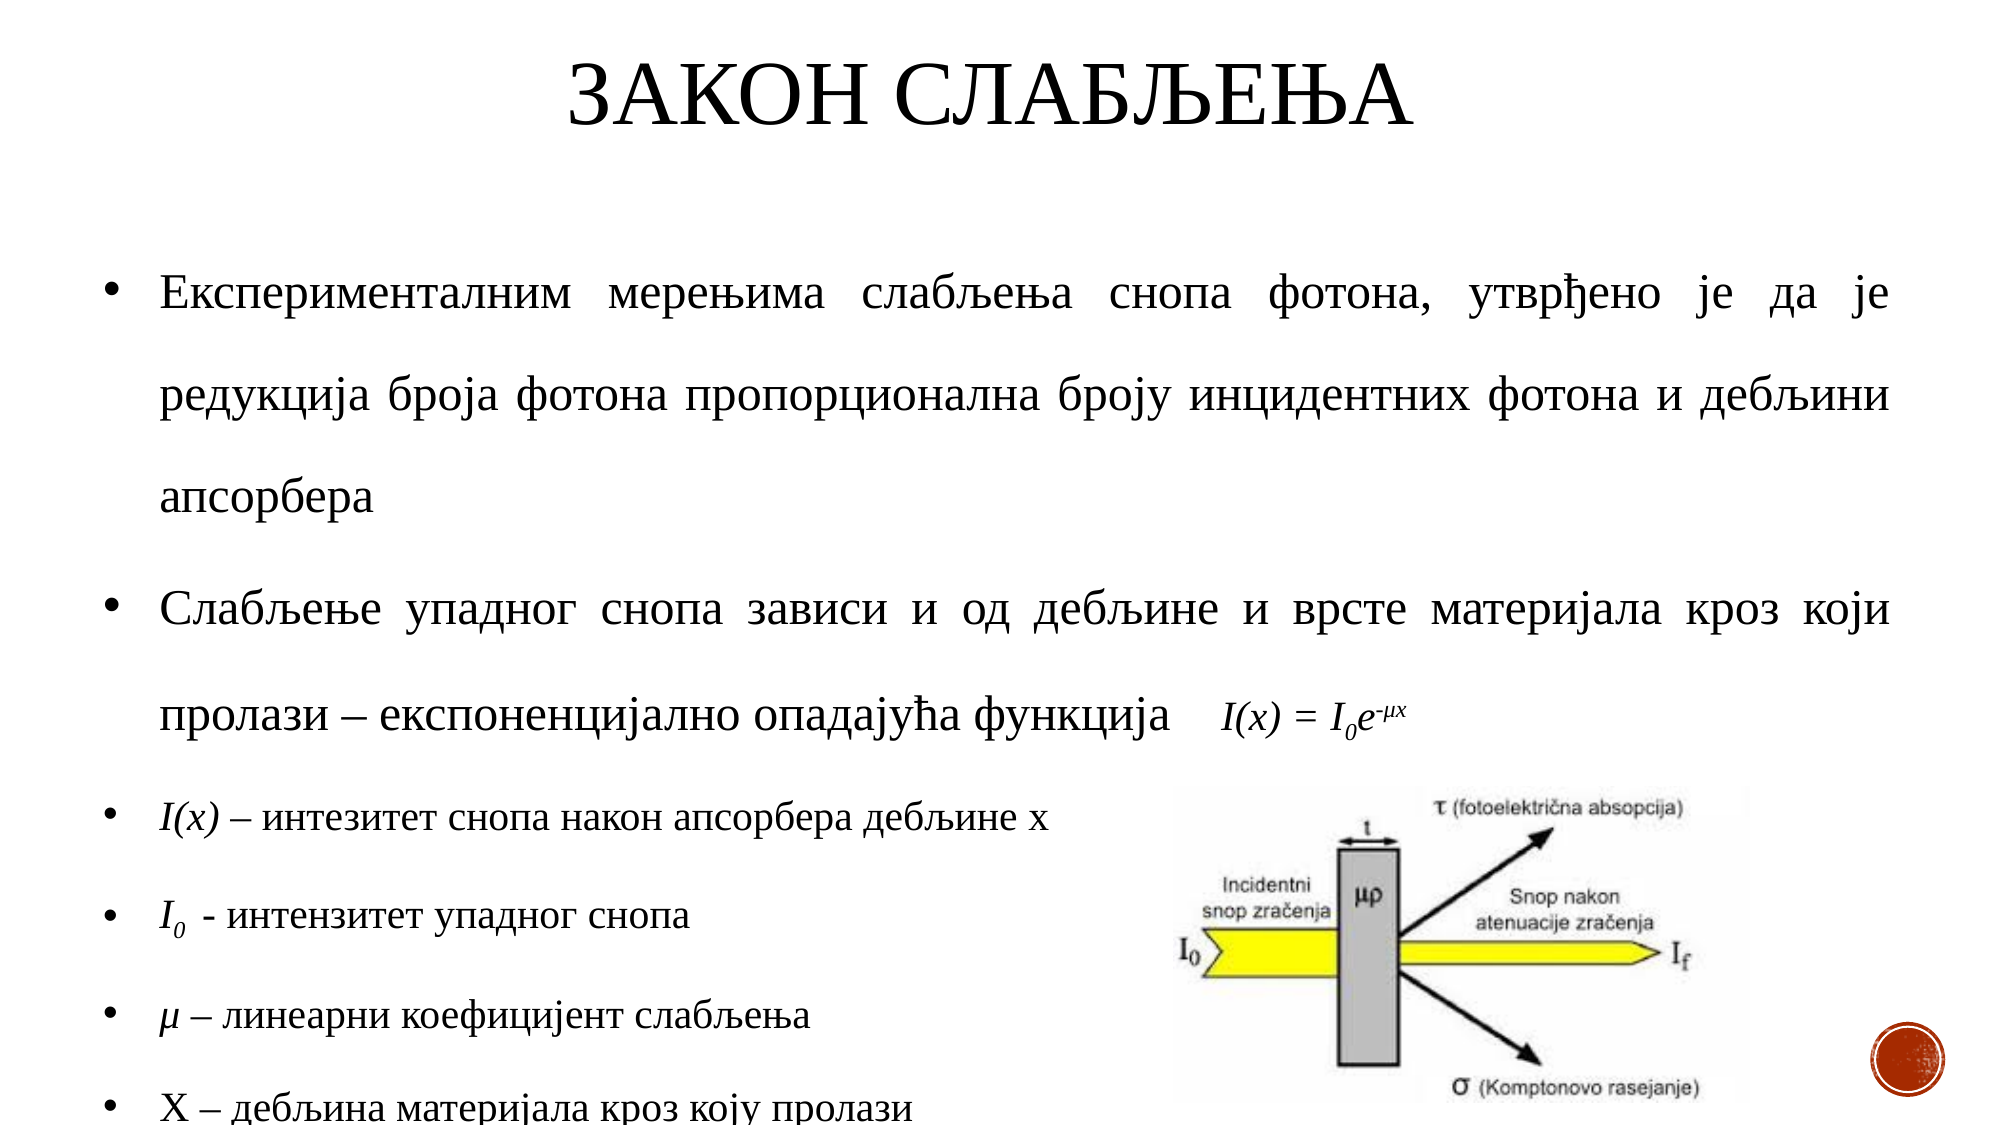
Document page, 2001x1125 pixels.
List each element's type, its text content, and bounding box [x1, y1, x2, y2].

text_box Експерименталним мерењима слабљења снопа фотона, утврђено је да је редукција броја фотона пропорционална броју инцидентних фотона и дебљини апсорбера Слабљење упадног снопа зависи и од дебљине и врсте материјала кроз који пролази – експоненцијално опадајућа функција I(x) = I0e-μx I(x) – интезитет снопа након апсорбера дебљине x I0 - интензитет упадног снопа μ – линеарни коефицијент слабљења X – дебљина материјала кроз коју пролази зрачење [88, 209, 1906, 960]
text_box [375, 960, 1173, 1014]
picture [1173, 786, 1750, 1103]
title Закон слабљења [316, 12, 1667, 178]
